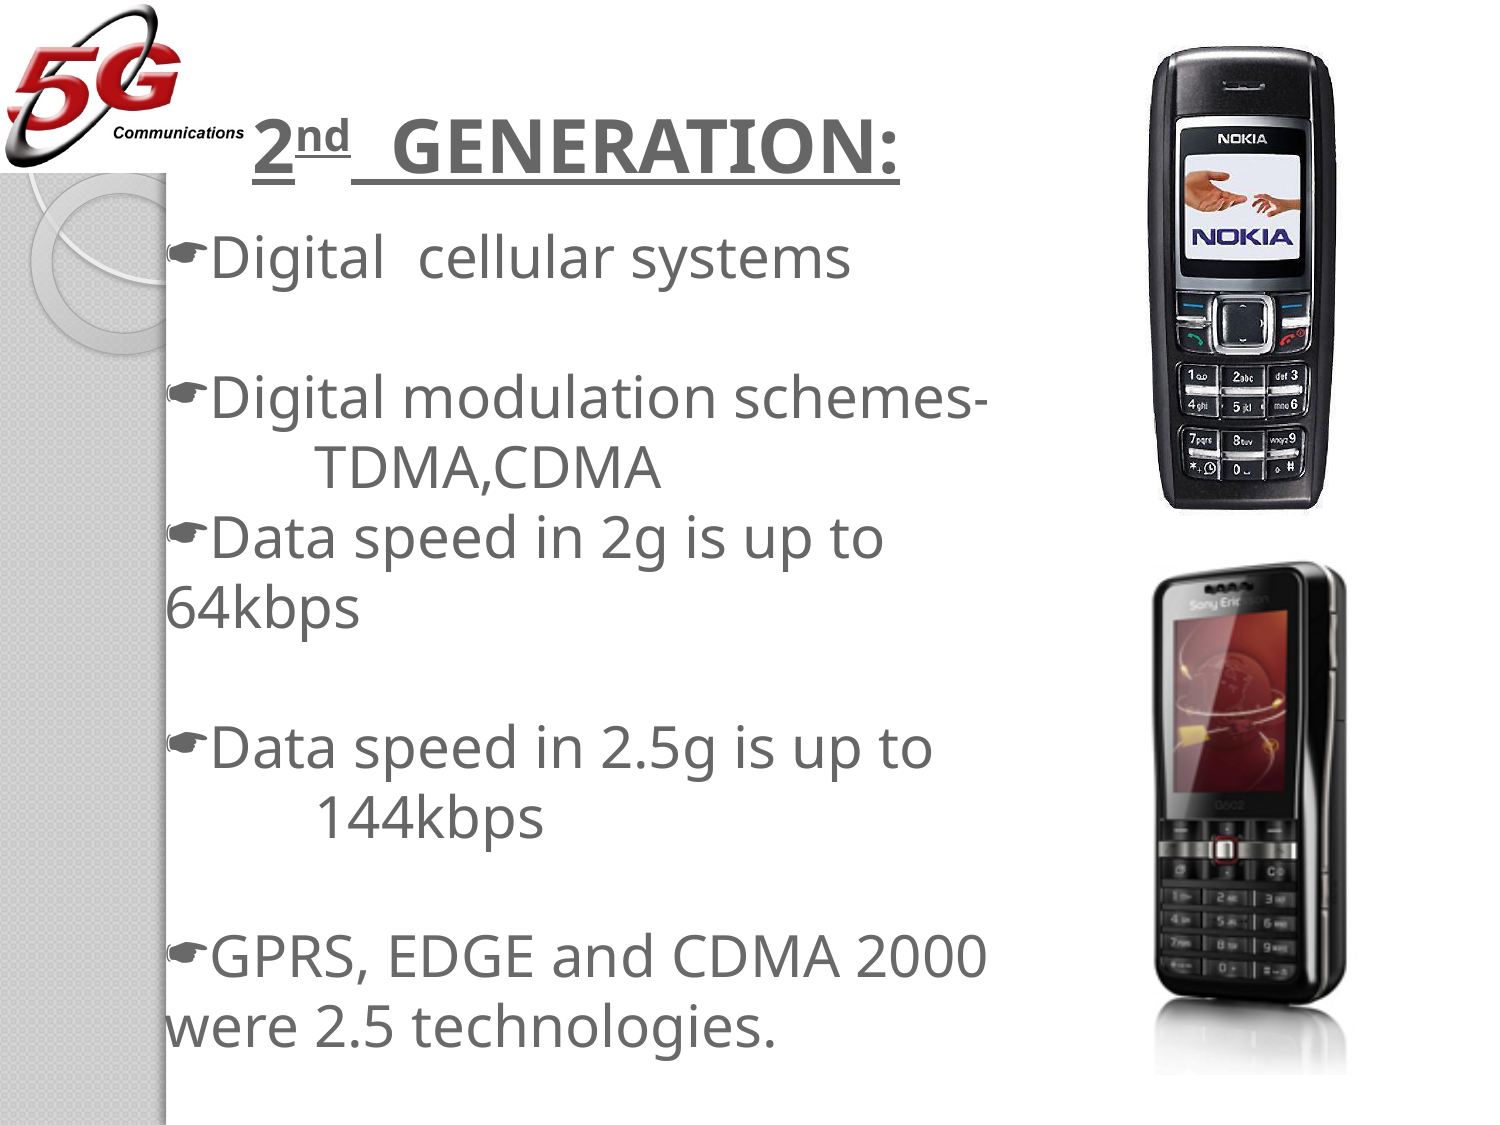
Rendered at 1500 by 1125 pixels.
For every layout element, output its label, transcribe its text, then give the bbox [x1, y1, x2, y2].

title 2nd GENERATION: [237, 50, 980, 212]
picture [0, 0, 251, 174]
text_box Digital cellular systems Digital modulation schemes- TDMA,CDMA Data speed in 2g is up to 64kbps Data speed in 2.5g is up to 144kbps GPRS, EDGE and CDMA 2000 were 2.5 technologies. [149, 212, 1063, 1125]
picture [987, 37, 1500, 519]
picture [1087, 549, 1426, 1076]
